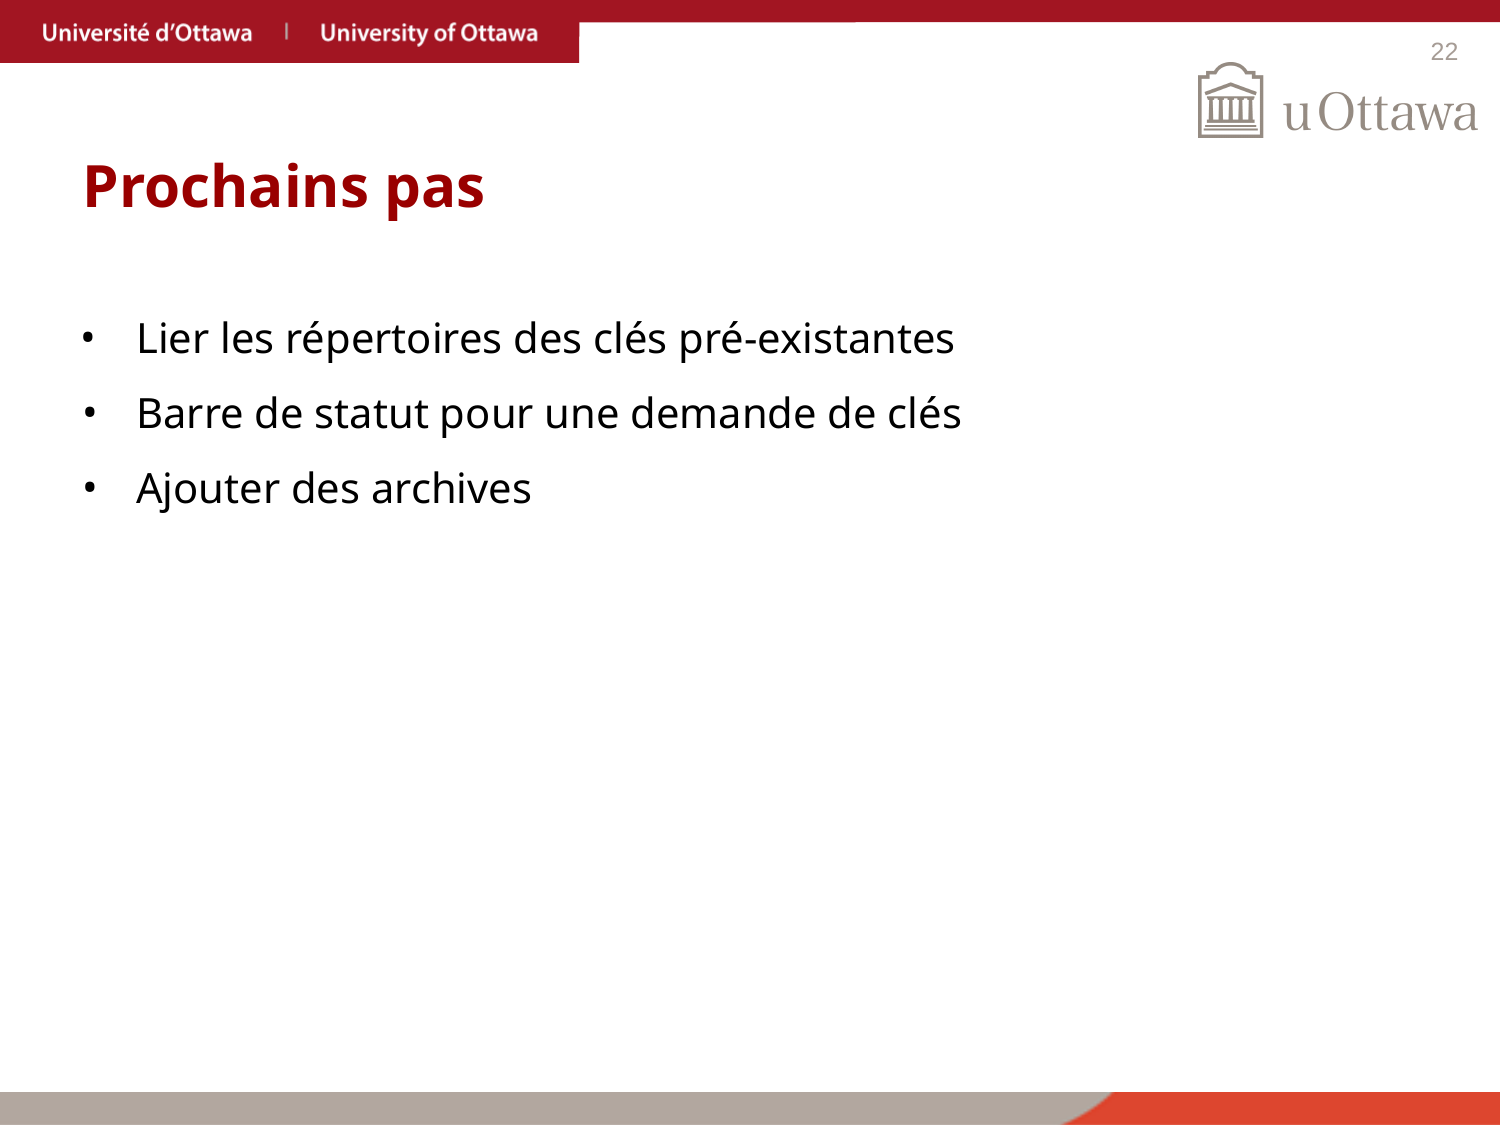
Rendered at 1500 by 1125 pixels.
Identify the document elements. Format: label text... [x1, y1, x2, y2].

list Lier les répertoires des clés pré-existantes Barre de statut pour une demande de clés Ajouter des archives [64, 278, 1340, 895]
picture [0, 1092, 1500, 1125]
picture [0, 0, 1500, 138]
title Prochains pas [67, 113, 1344, 256]
